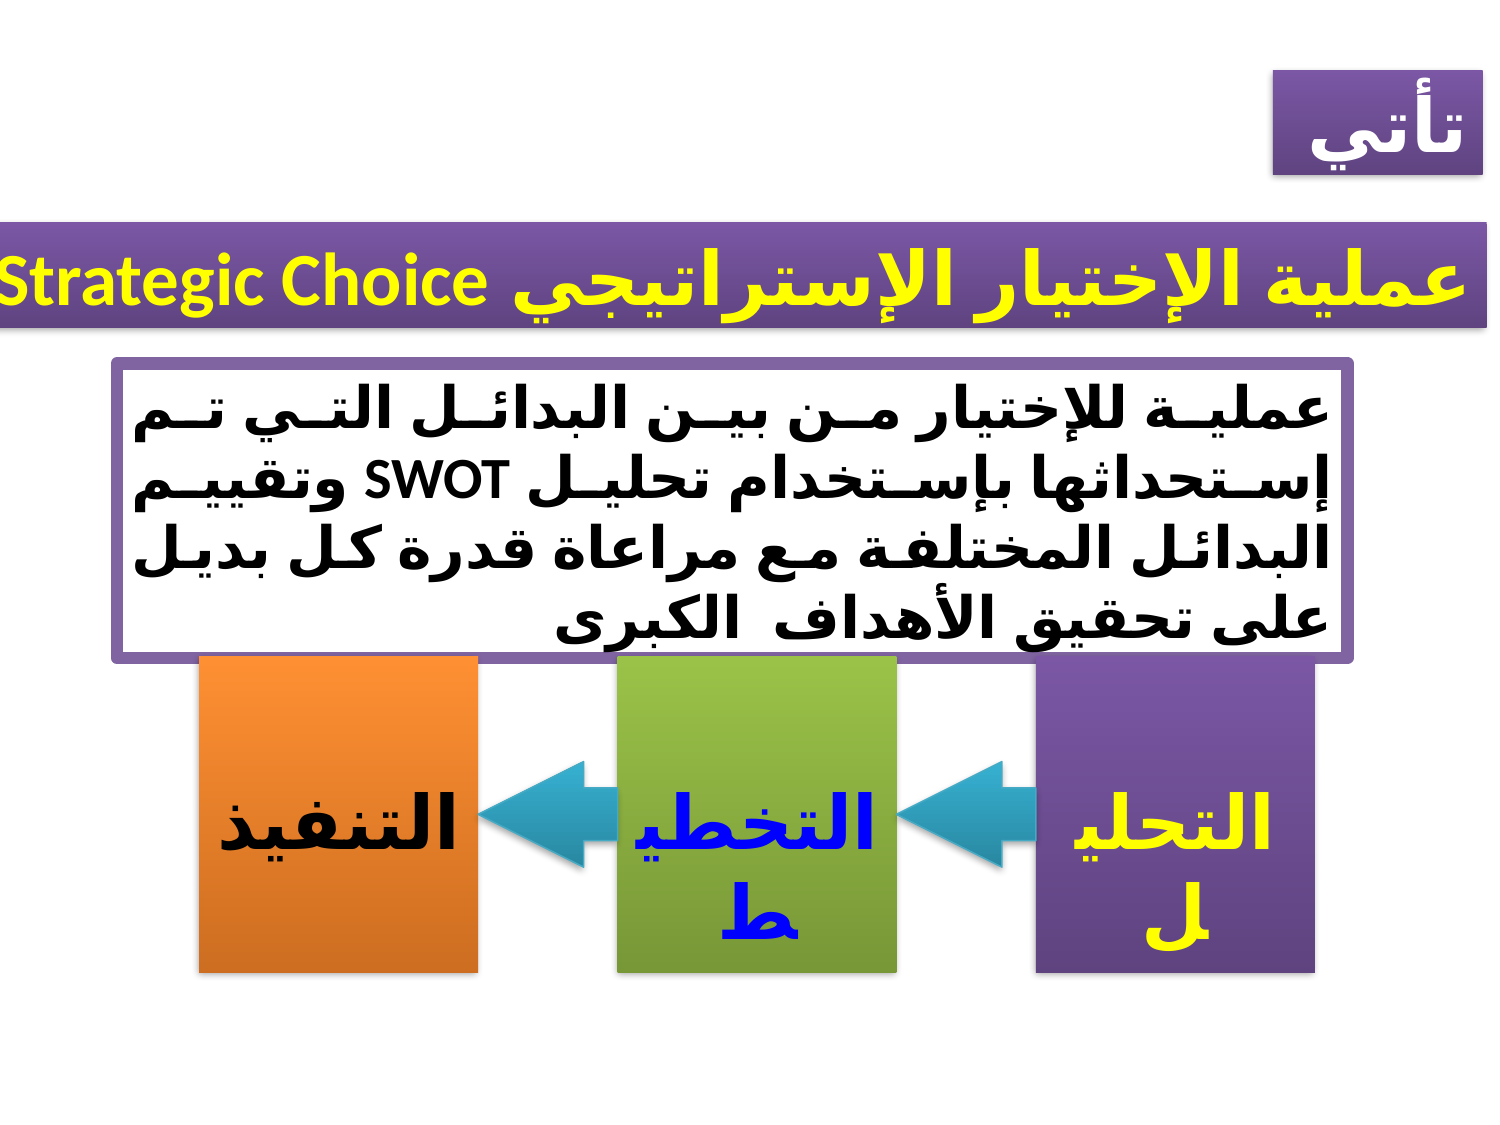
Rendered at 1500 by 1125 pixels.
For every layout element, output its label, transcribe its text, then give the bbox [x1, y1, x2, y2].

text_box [198, 655, 618, 973]
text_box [618, 655, 1037, 973]
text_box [105, 222, 1348, 591]
text_box التحليل [1038, 656, 1315, 973]
text_box تأتي [1272, 70, 1483, 175]
